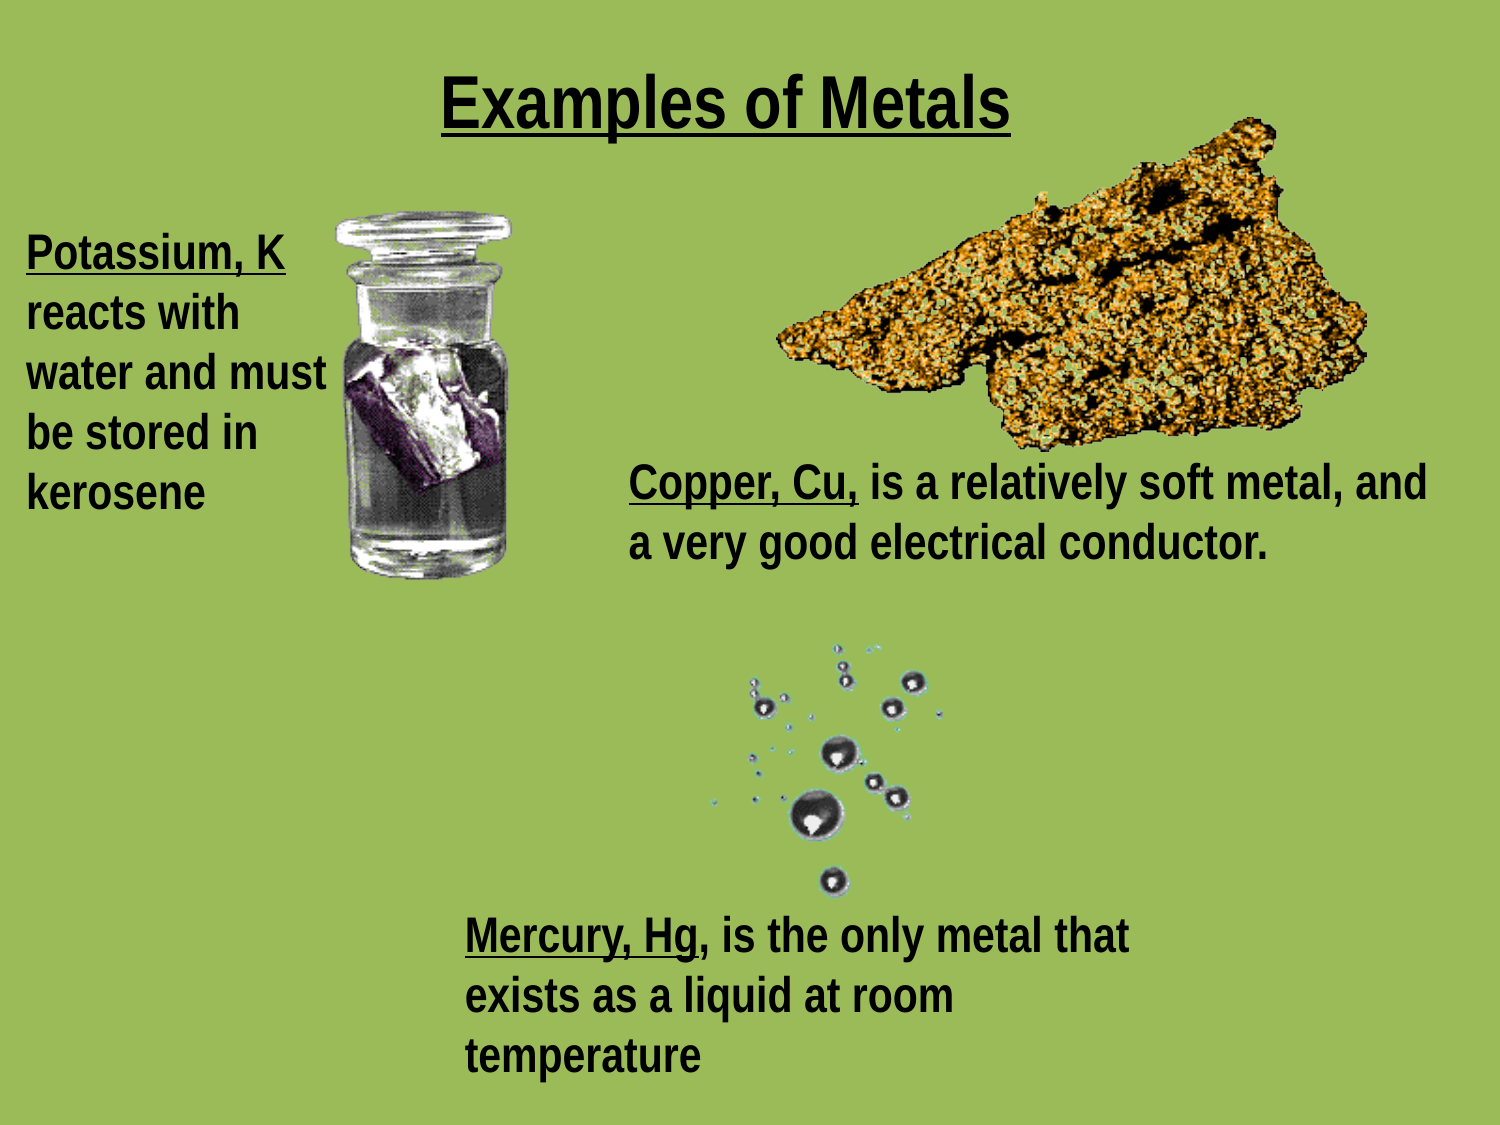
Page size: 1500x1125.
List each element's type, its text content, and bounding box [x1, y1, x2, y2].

text_box Examples of Metals [88, 54, 1364, 143]
text_box Potassium, K reacts with water and must be stored in kerosene [11, 212, 320, 528]
text_box Mercury, Hg, is the only metal that exists as a liquid at room temperature [450, 895, 1163, 1090]
picture [326, 204, 522, 584]
picture [699, 637, 991, 906]
picture [776, 117, 1368, 452]
text_box Copper, Cu, is a relatively soft metal, and a very good electrical conductor. [613, 442, 1464, 578]
